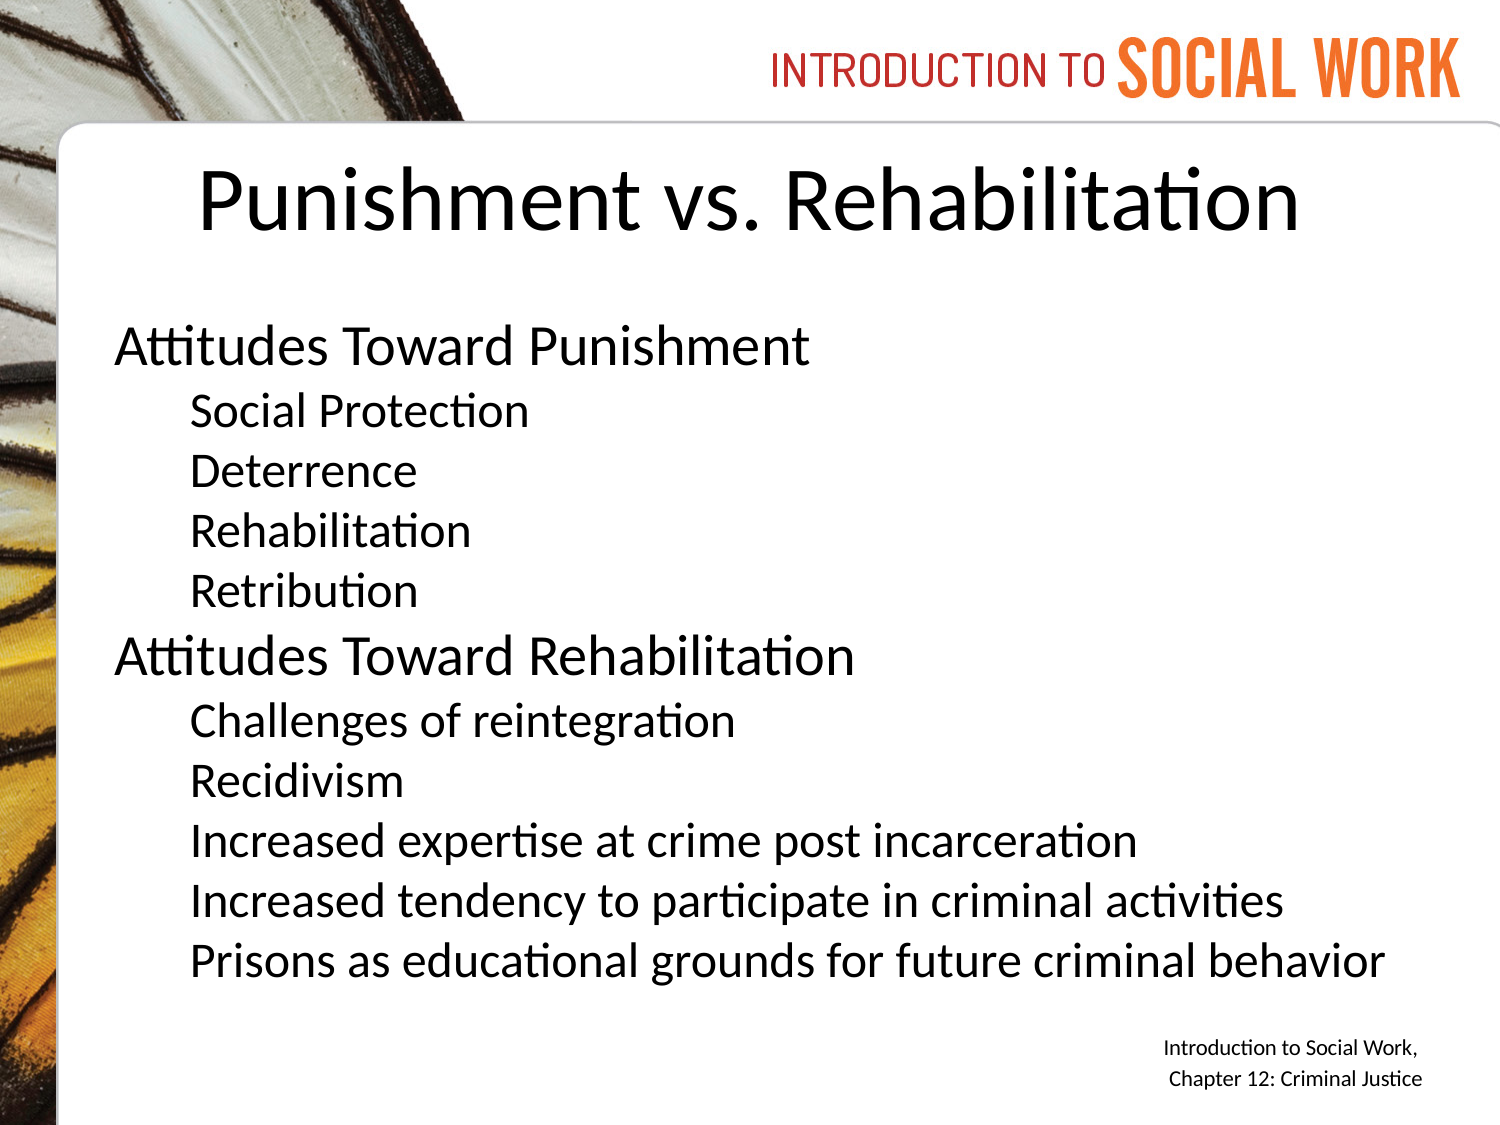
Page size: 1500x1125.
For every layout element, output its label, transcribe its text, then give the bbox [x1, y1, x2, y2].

text_box [99, 274, 1438, 1010]
picture [0, 0, 1500, 1125]
text_box Attitudes Toward Punishment Social Protection Deterrence Rehabilitation Retribution Attitudes Toward Rehabilitation Challenges of reintegration Recidivism Increased expertise at crime post incarceration Increased tendency to participate in criminal activities Prisons as educational grounds for future criminal behavior [99, 299, 1425, 1065]
list Introduction to Social Work, Chapter 12: Criminal Justice [1037, 1025, 1438, 1100]
title Punishment vs. Rehabilitation [75, 99, 1425, 288]
